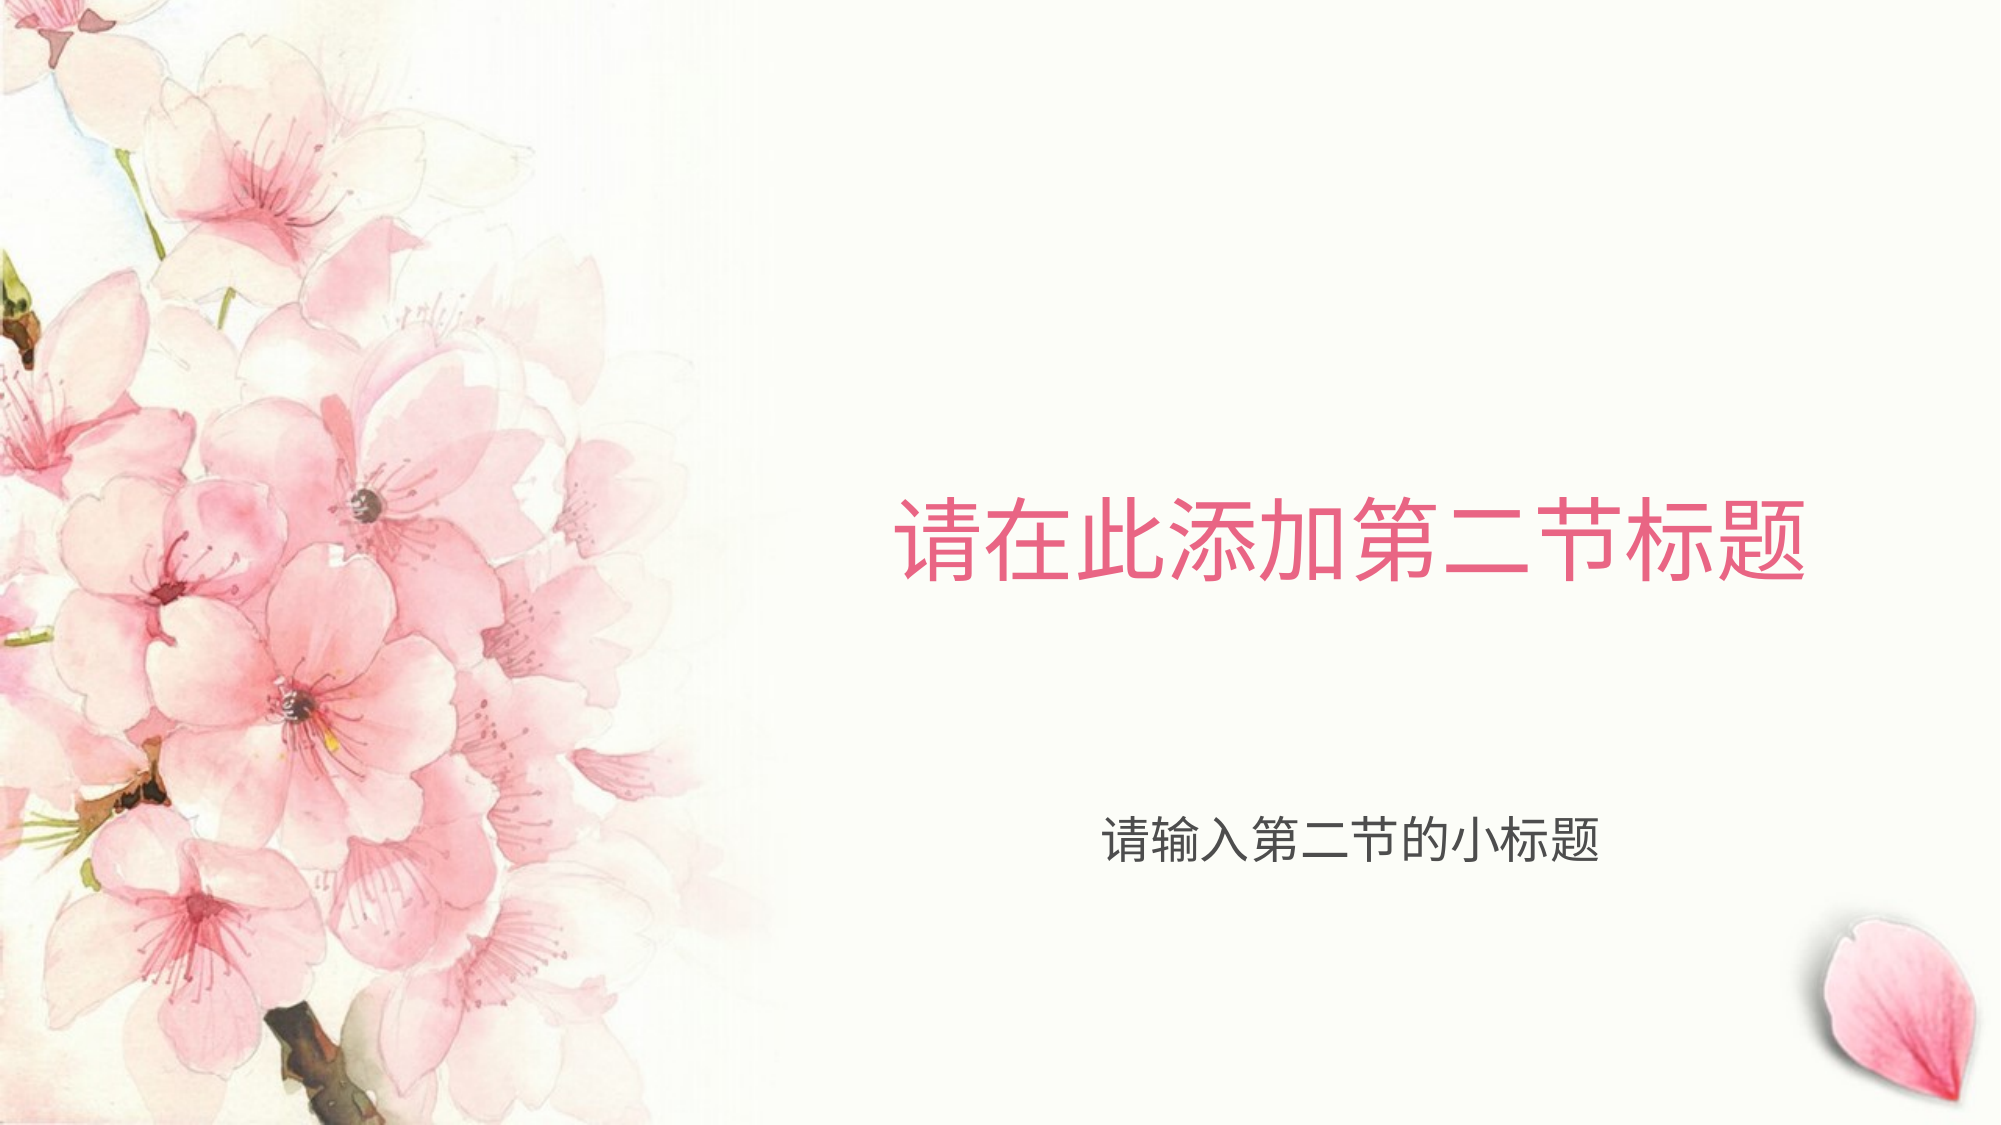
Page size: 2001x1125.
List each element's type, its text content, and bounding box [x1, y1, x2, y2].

list 请输入第二节的小标题 [761, 771, 1939, 878]
picture [0, 0, 2000, 1125]
title 请在此添加第二节标题 [761, 304, 1939, 716]
